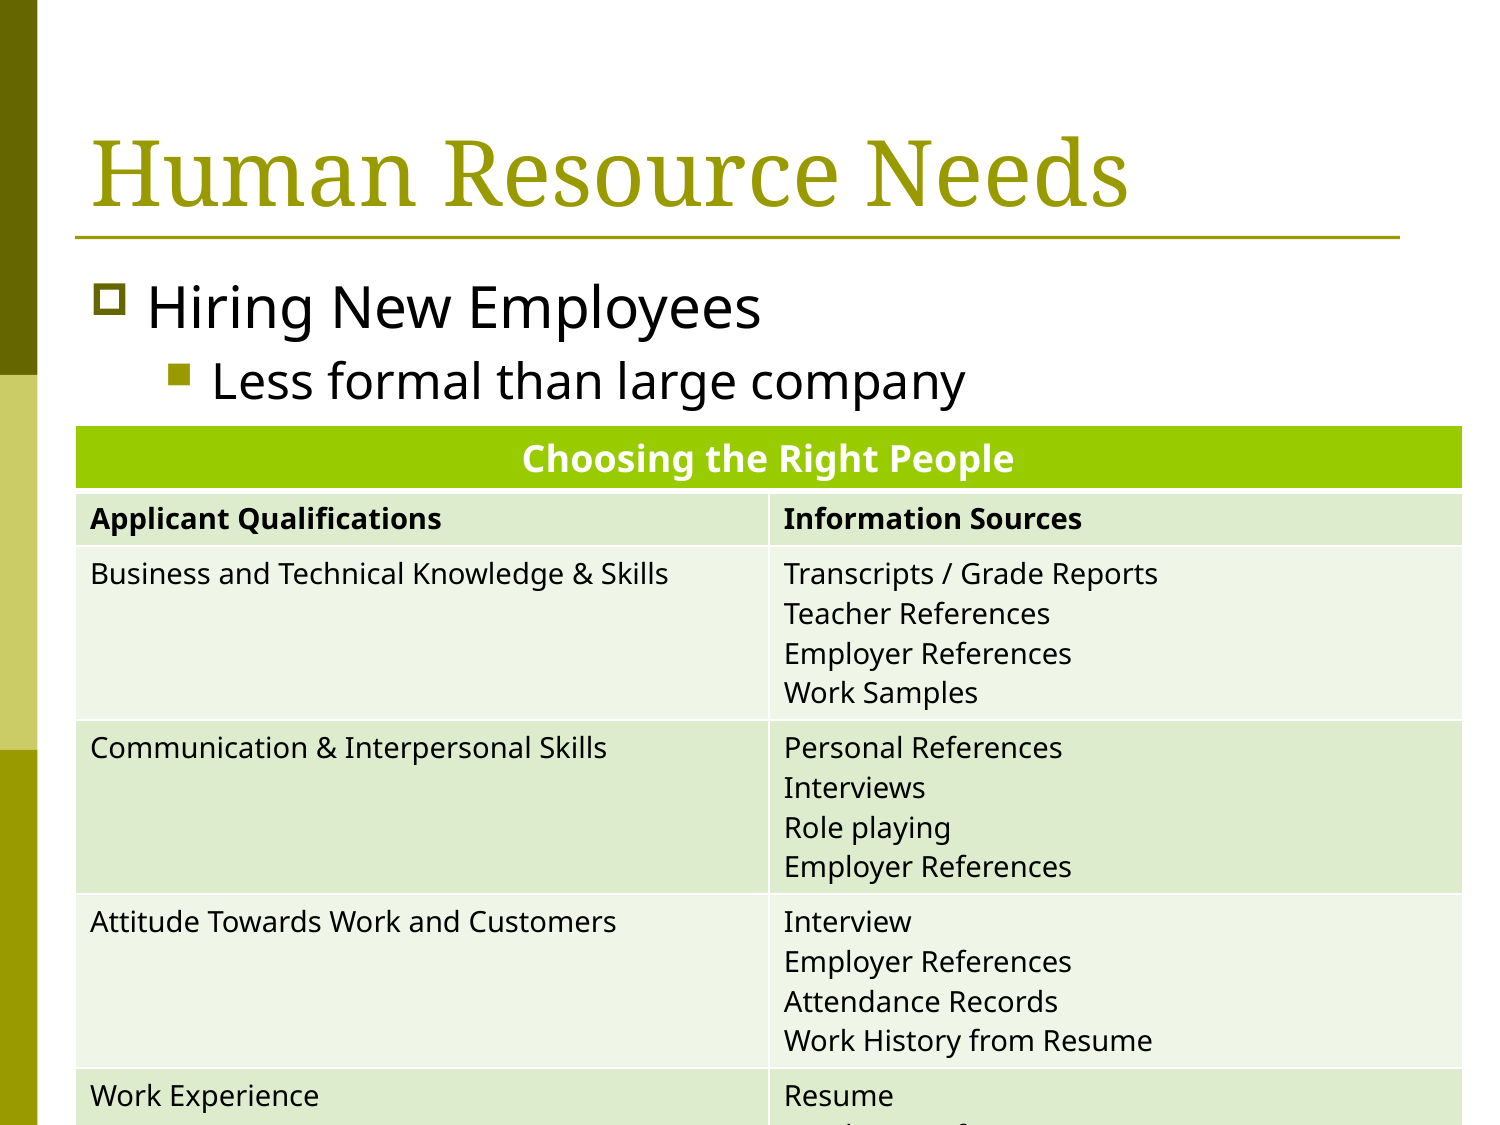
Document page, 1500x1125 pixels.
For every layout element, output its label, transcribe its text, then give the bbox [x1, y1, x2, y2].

table_cell Business and Technical Knowledge & Skills [76, 547, 768, 719]
table_cell Interview Employer References Attendance Records Work History from Resume [770, 895, 1462, 1067]
list Hiring New Employees Less formal than large company [74, 262, 1463, 424]
table_cell Applicant Qualifications [76, 494, 768, 545]
title Human Resource Needs [74, 45, 1426, 233]
table_cell Attitude Towards Work and Customers [76, 895, 768, 1067]
table_cell Communication & Interpersonal Skills [76, 721, 768, 893]
table_cell Information Sources [770, 494, 1462, 545]
table_cell Personal References Interviews Role playing Employer References [770, 721, 1462, 893]
table_cell Work Experience [76, 1069, 768, 1125]
table_header Choosing the Right People [76, 426, 1462, 488]
table_cell Transcripts / Grade Reports Teacher References Employer References Work Samples [770, 547, 1462, 719]
table_cell Resume Employer References [770, 1069, 1462, 1125]
